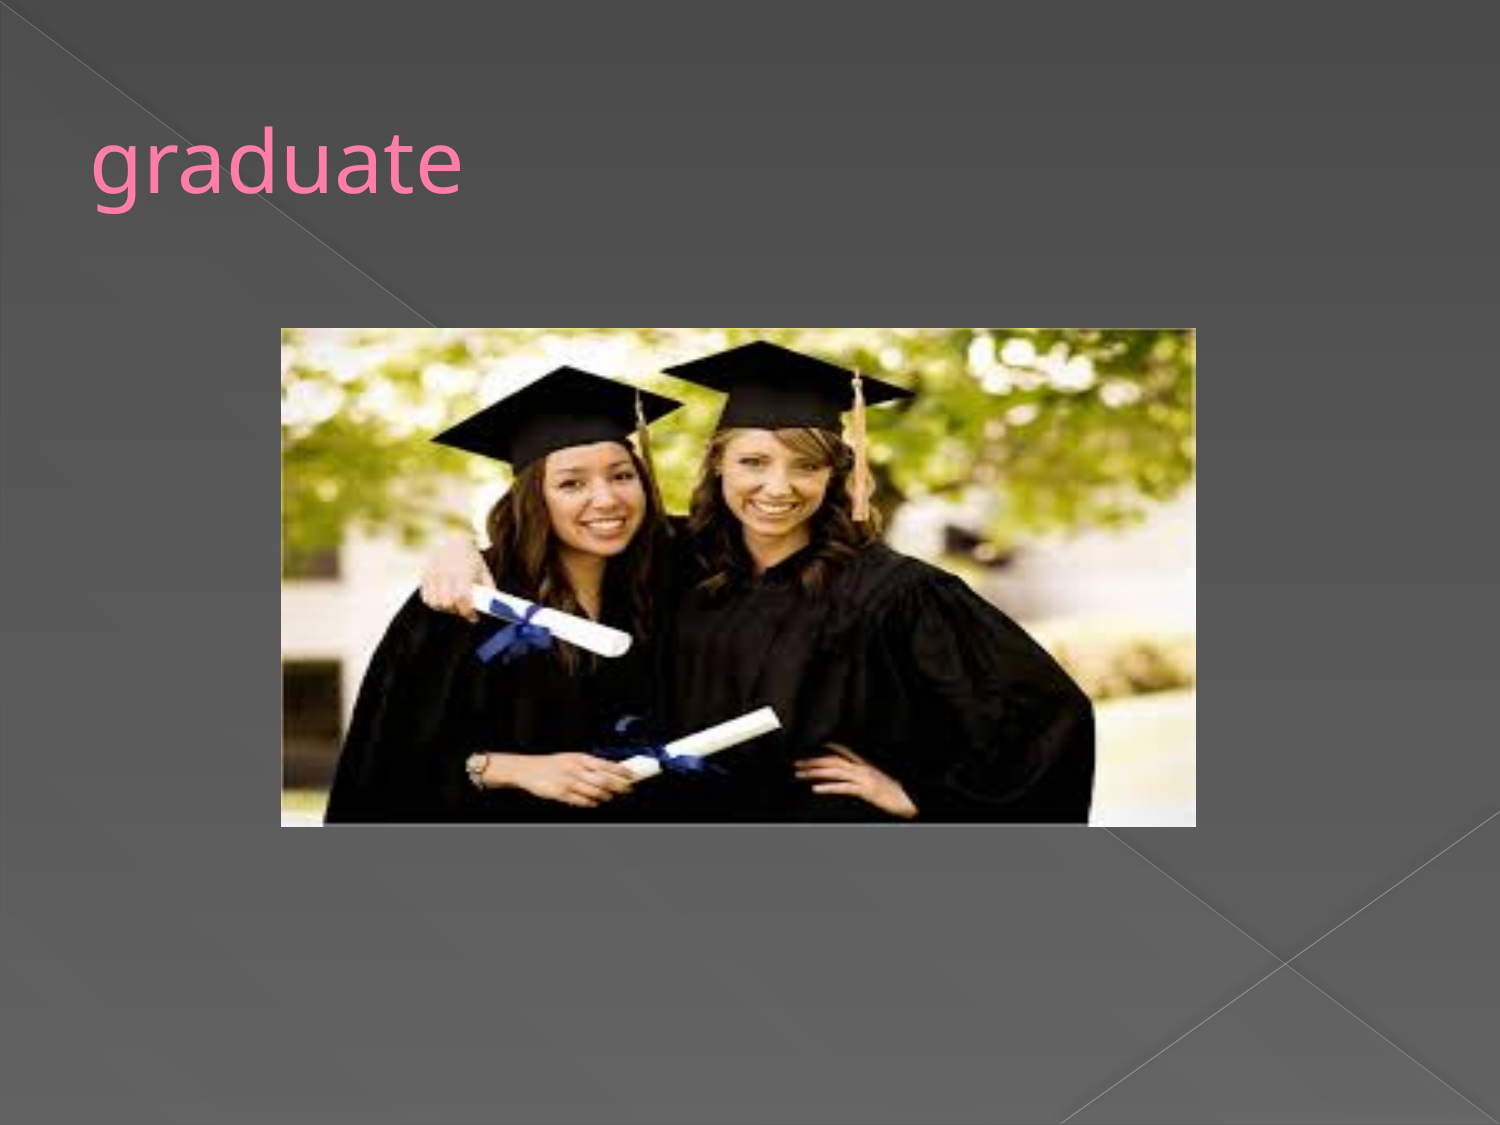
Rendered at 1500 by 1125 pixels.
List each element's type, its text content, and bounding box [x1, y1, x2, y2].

title graduate [75, 43, 1425, 274]
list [280, 327, 1196, 828]
